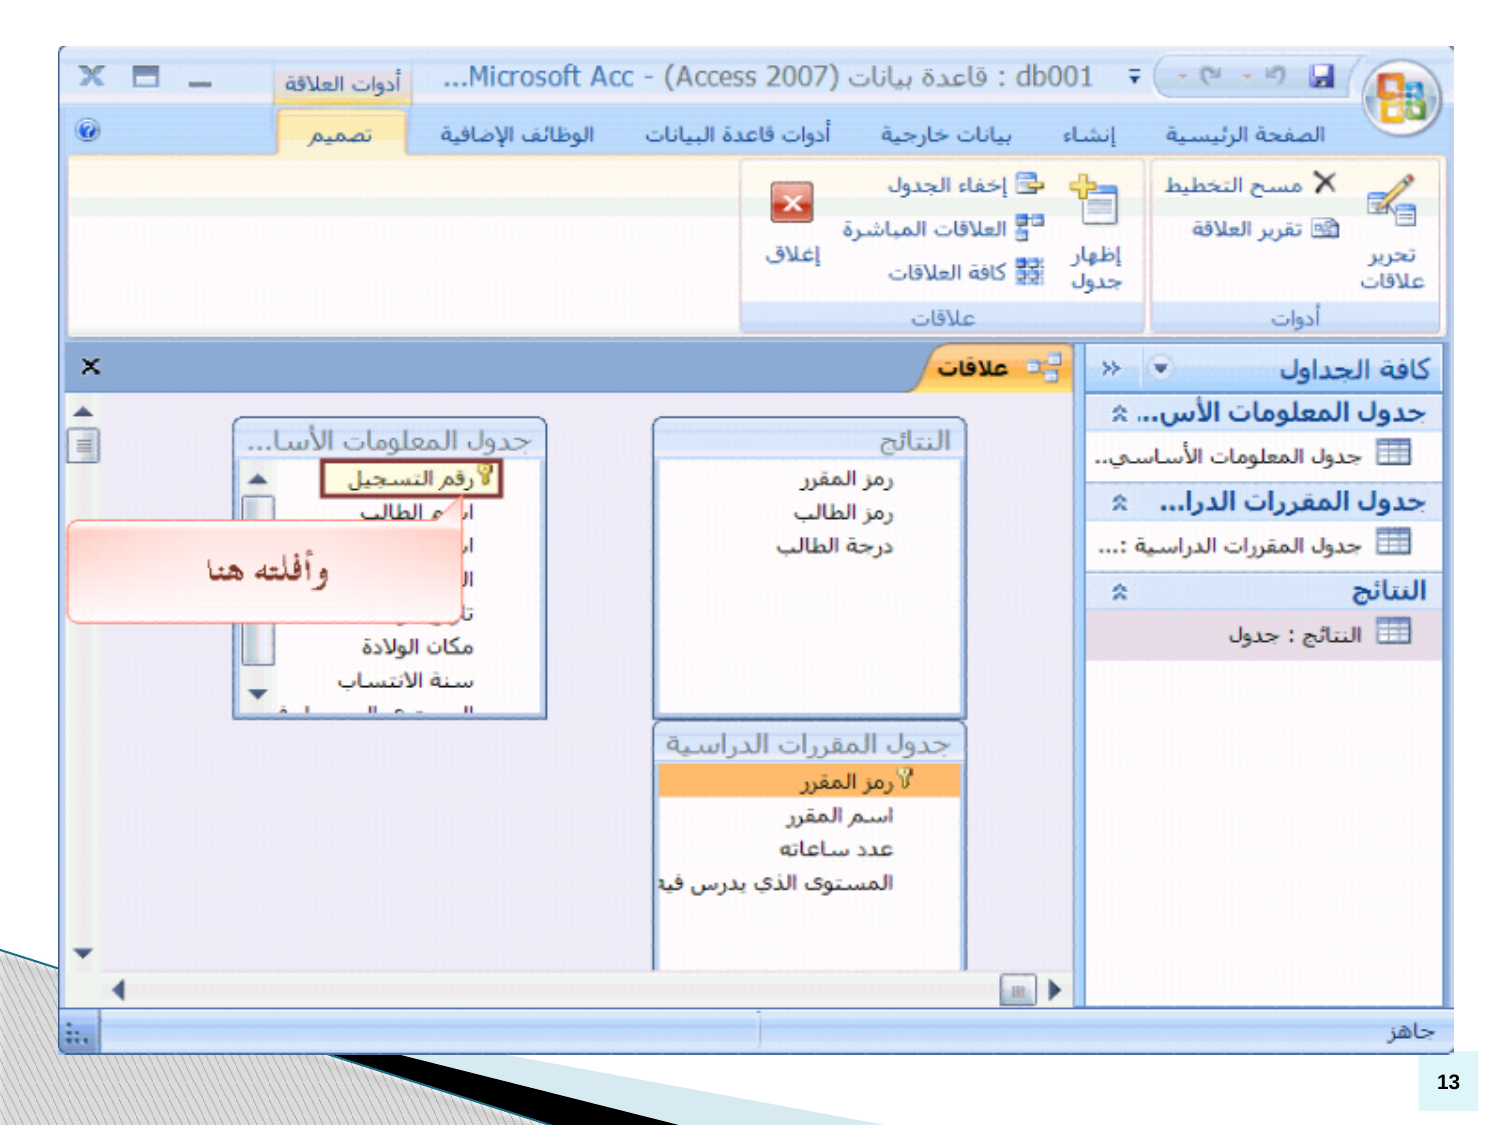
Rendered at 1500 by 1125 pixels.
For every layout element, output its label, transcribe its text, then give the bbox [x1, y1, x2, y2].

slide_number 13 [1418, 1051, 1479, 1112]
picture [58, 46, 1454, 1055]
